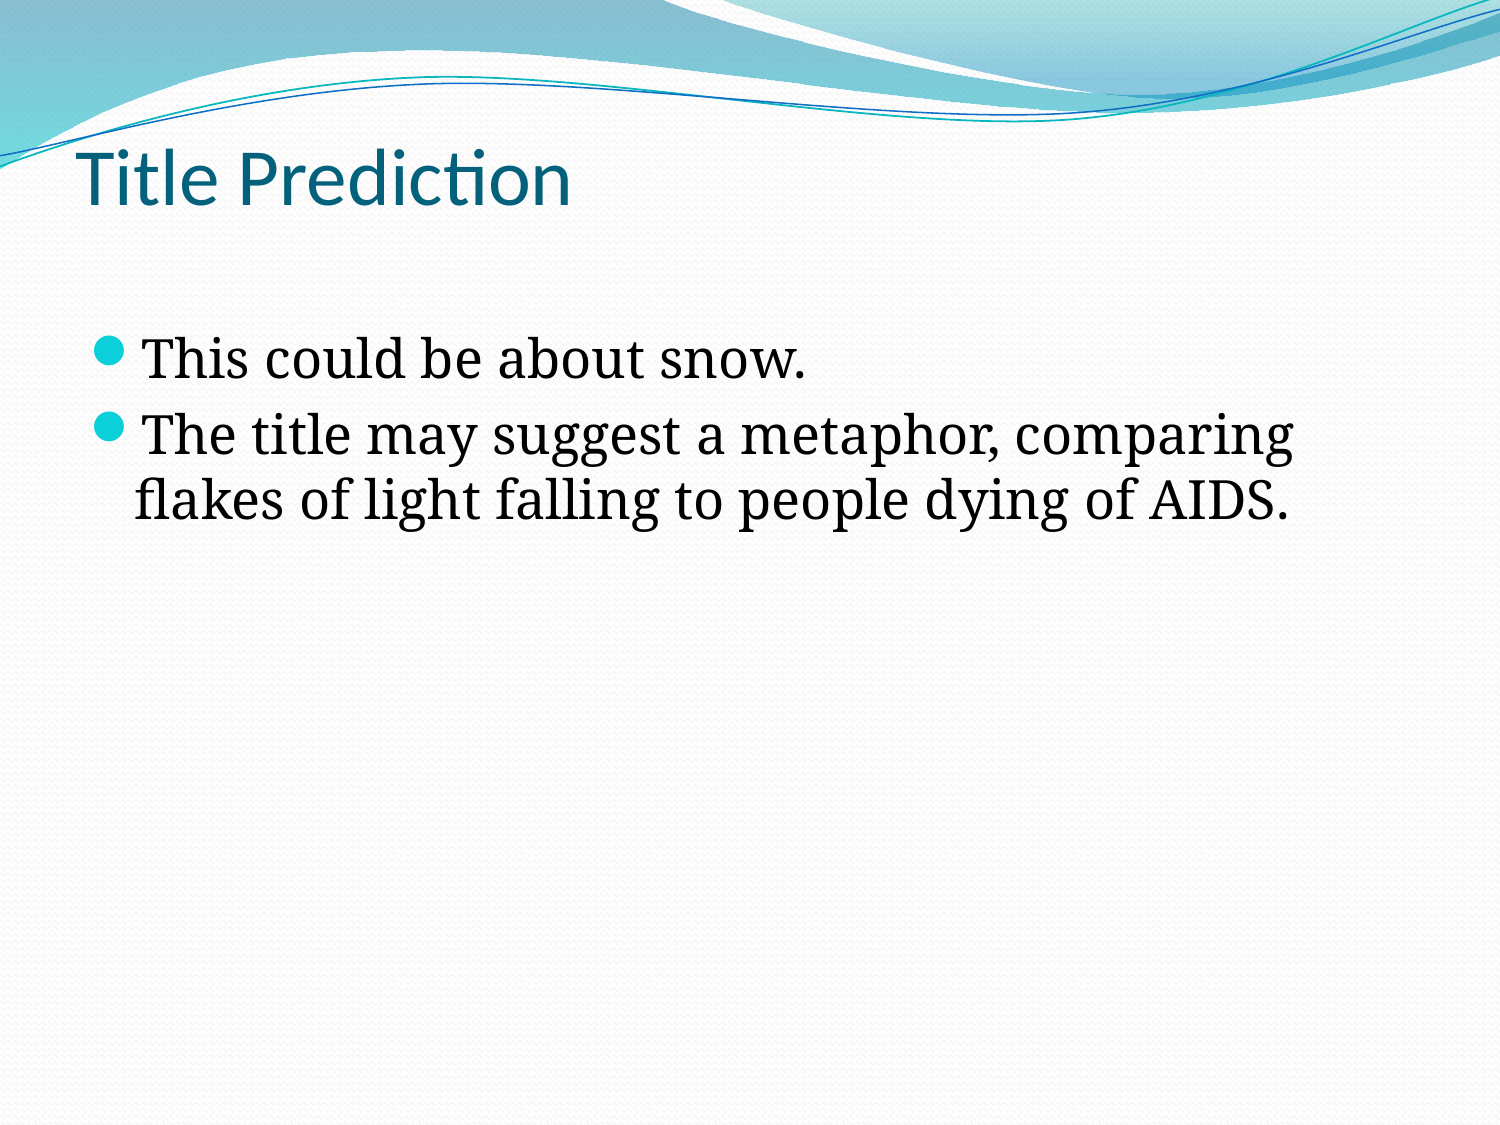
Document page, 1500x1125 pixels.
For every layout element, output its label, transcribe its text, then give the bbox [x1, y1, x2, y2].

title Title Prediction [75, 115, 1425, 303]
list This could be about snow. The title may suggest a metaphor, comparing flakes of light falling to people dying of AIDS. [75, 317, 1425, 1038]
